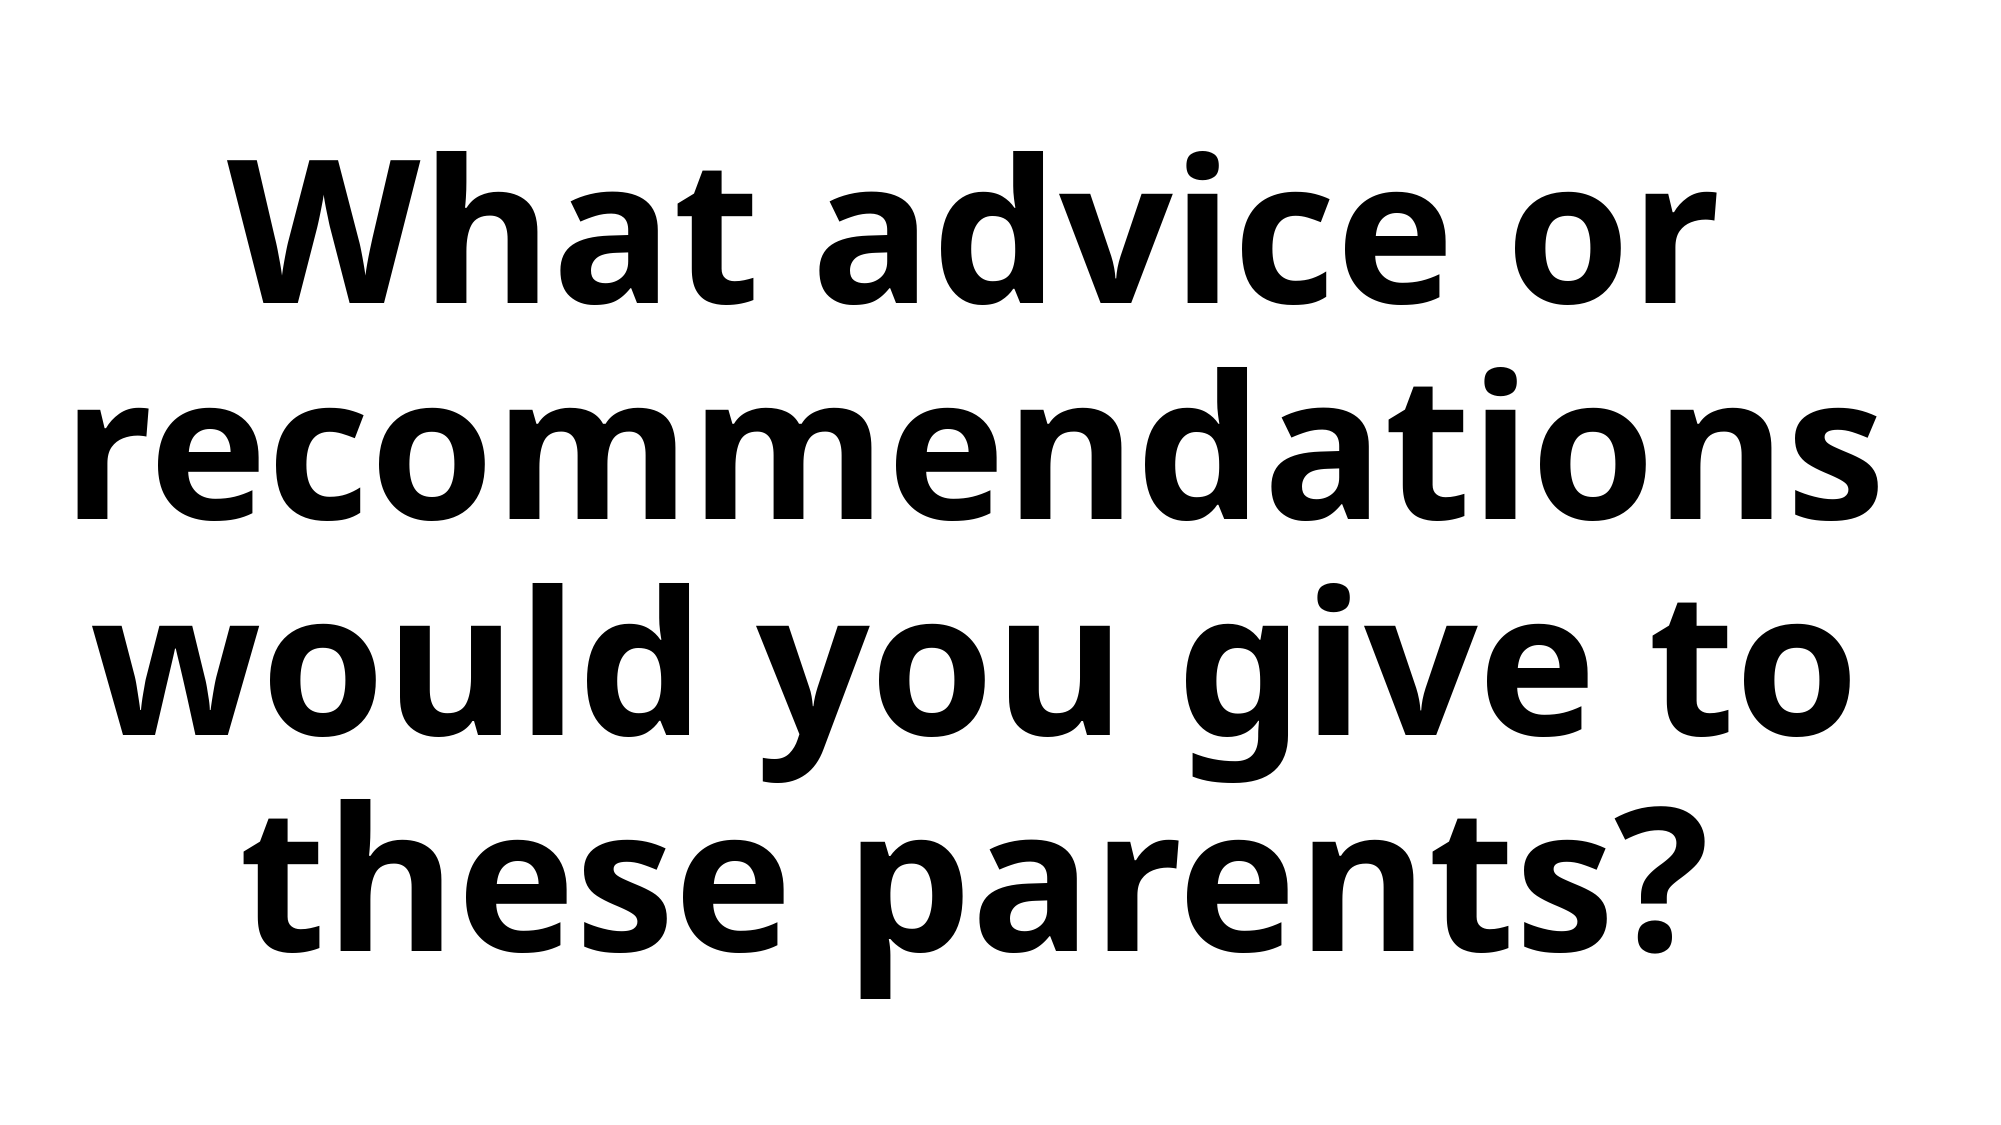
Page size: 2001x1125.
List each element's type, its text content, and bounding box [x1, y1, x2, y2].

title What advice or recommendations would you give to these parents? [24, 97, 1926, 1028]
